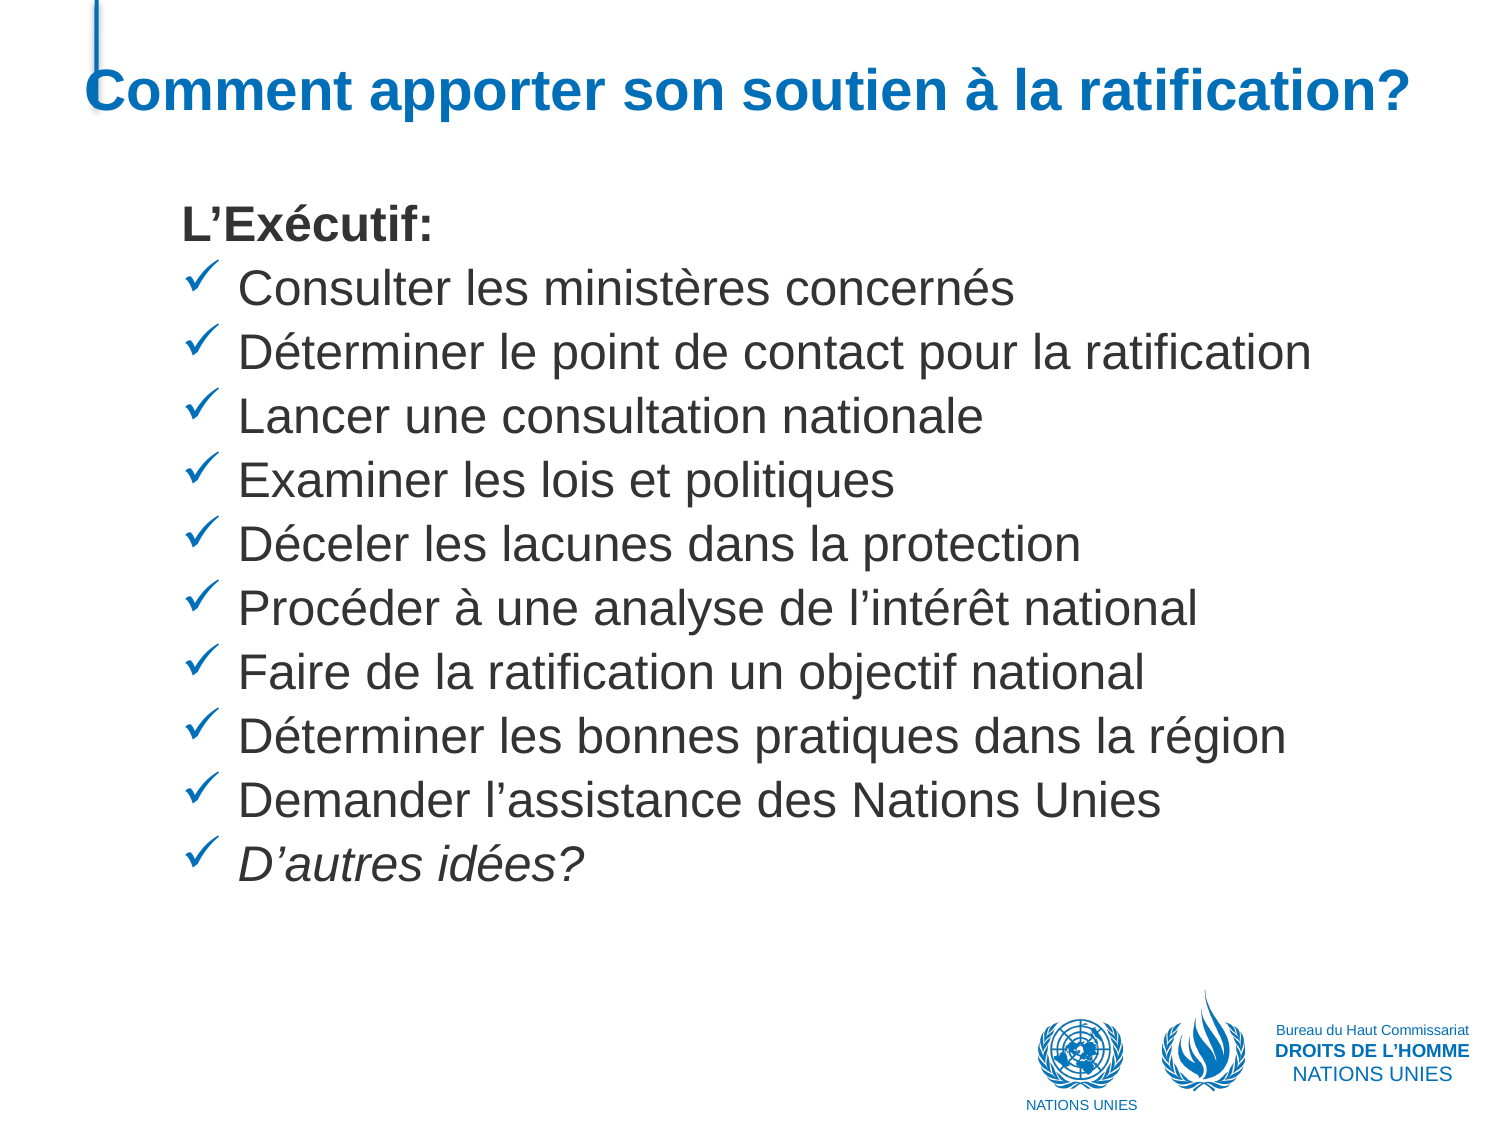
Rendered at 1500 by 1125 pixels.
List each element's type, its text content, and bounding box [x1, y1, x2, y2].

text_box NATIONS UNIES [980, 1088, 1184, 1121]
picture [1037, 990, 1457, 1107]
text_box Bureau du Haut Commissariat DROITS DE L’HOMME NATIONS UNIES [1245, 1013, 1500, 1094]
title Comment apporter son soutien à la ratification? [62, 45, 1437, 224]
text_box L’Exécutif: Consulter les ministères concernés Déterminer le point de contact pour la ratification Lancer une consultation nationale Examiner les lois et politiques Déceler les lacunes dans la protection Procéder à une analyse de l’intérêt national Faire de la ratification un objectif national Déterminer les bonnes pratiques dans la région Demander l’assistance des Nations Unies D’autres idées? [166, 191, 1363, 1008]
